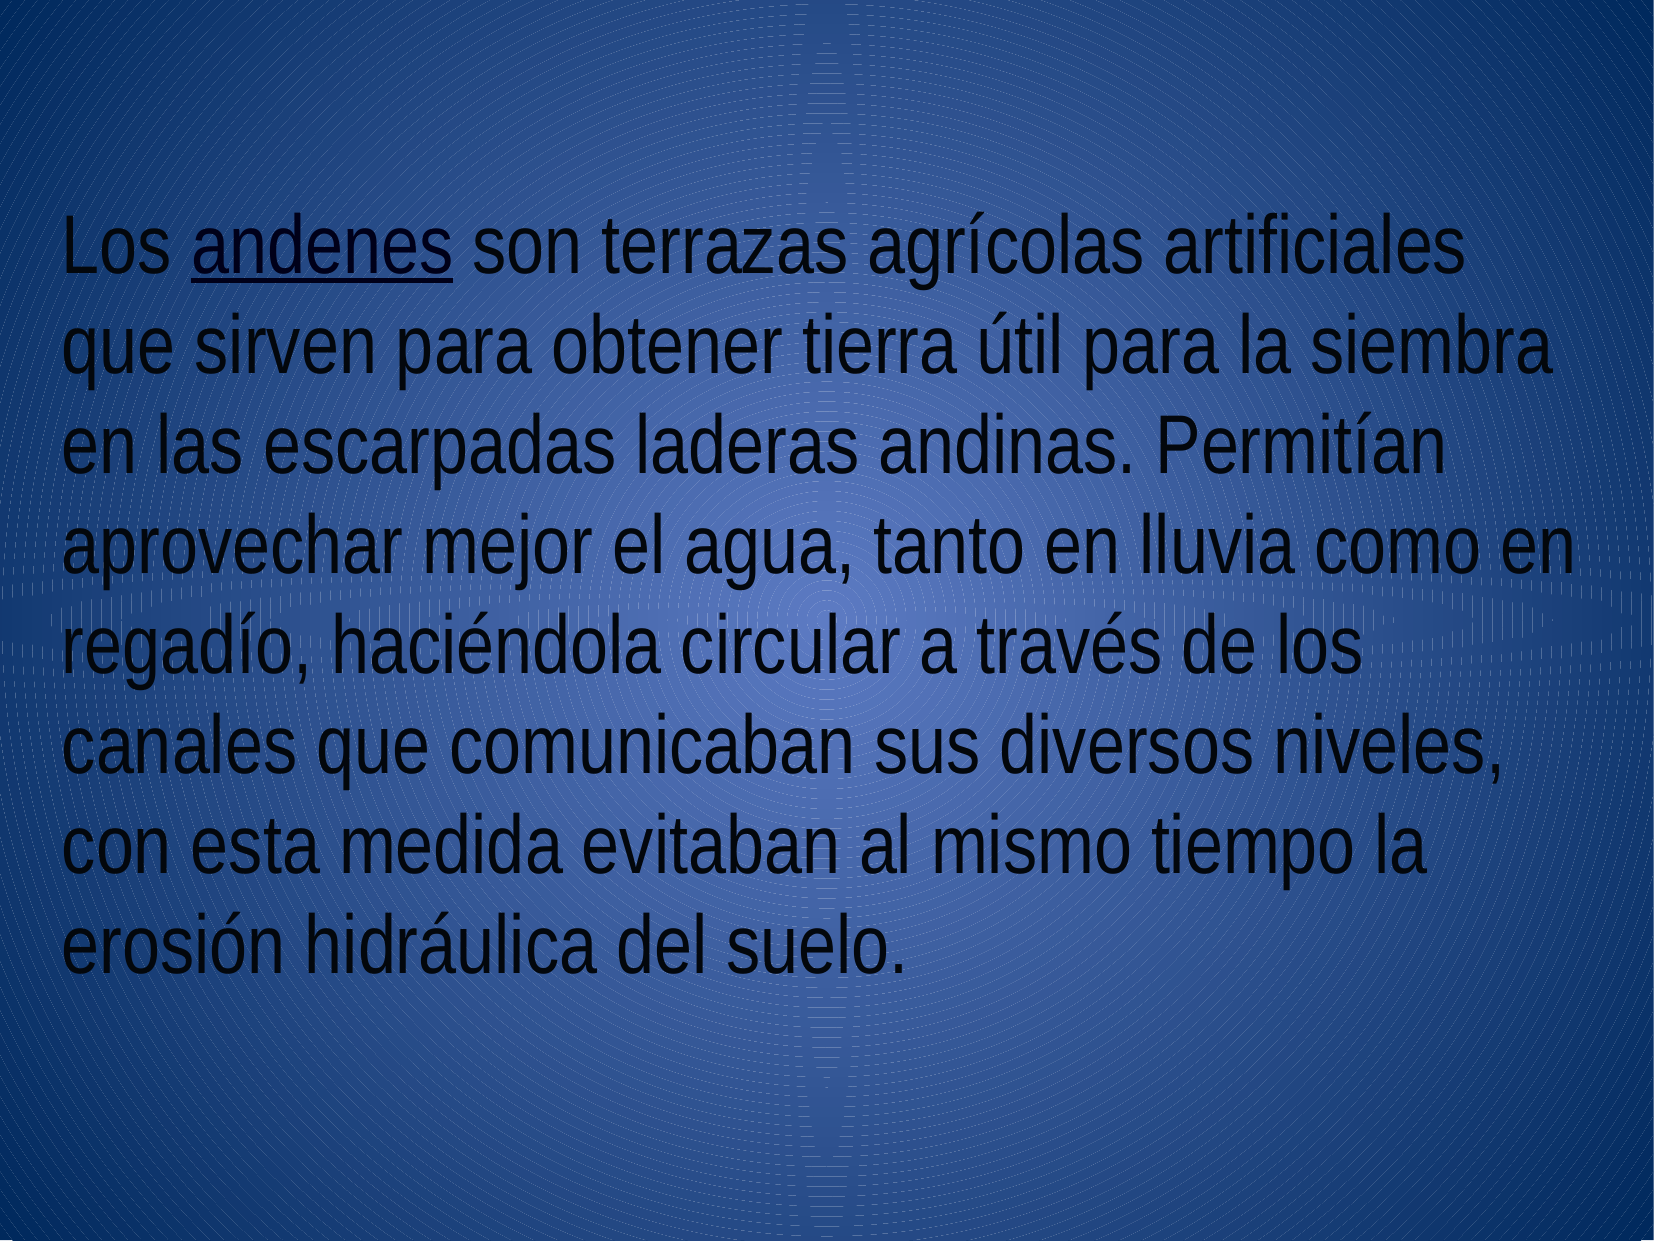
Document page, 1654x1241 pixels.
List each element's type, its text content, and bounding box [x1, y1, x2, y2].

text_box Los andenes son terrazas agrícolas artificiales que sirven para obtener tierra útil para la siembra en las escarpadas laderas andinas. Permitían aprovechar mejor el agua, tanto en lluvia como en regadío, haciéndola circular a través de los canales que comunicaban sus diversos niveles, con esta medida evitaban al mismo tiempo la erosión hidráulica del suelo. [47, 182, 1607, 1043]
